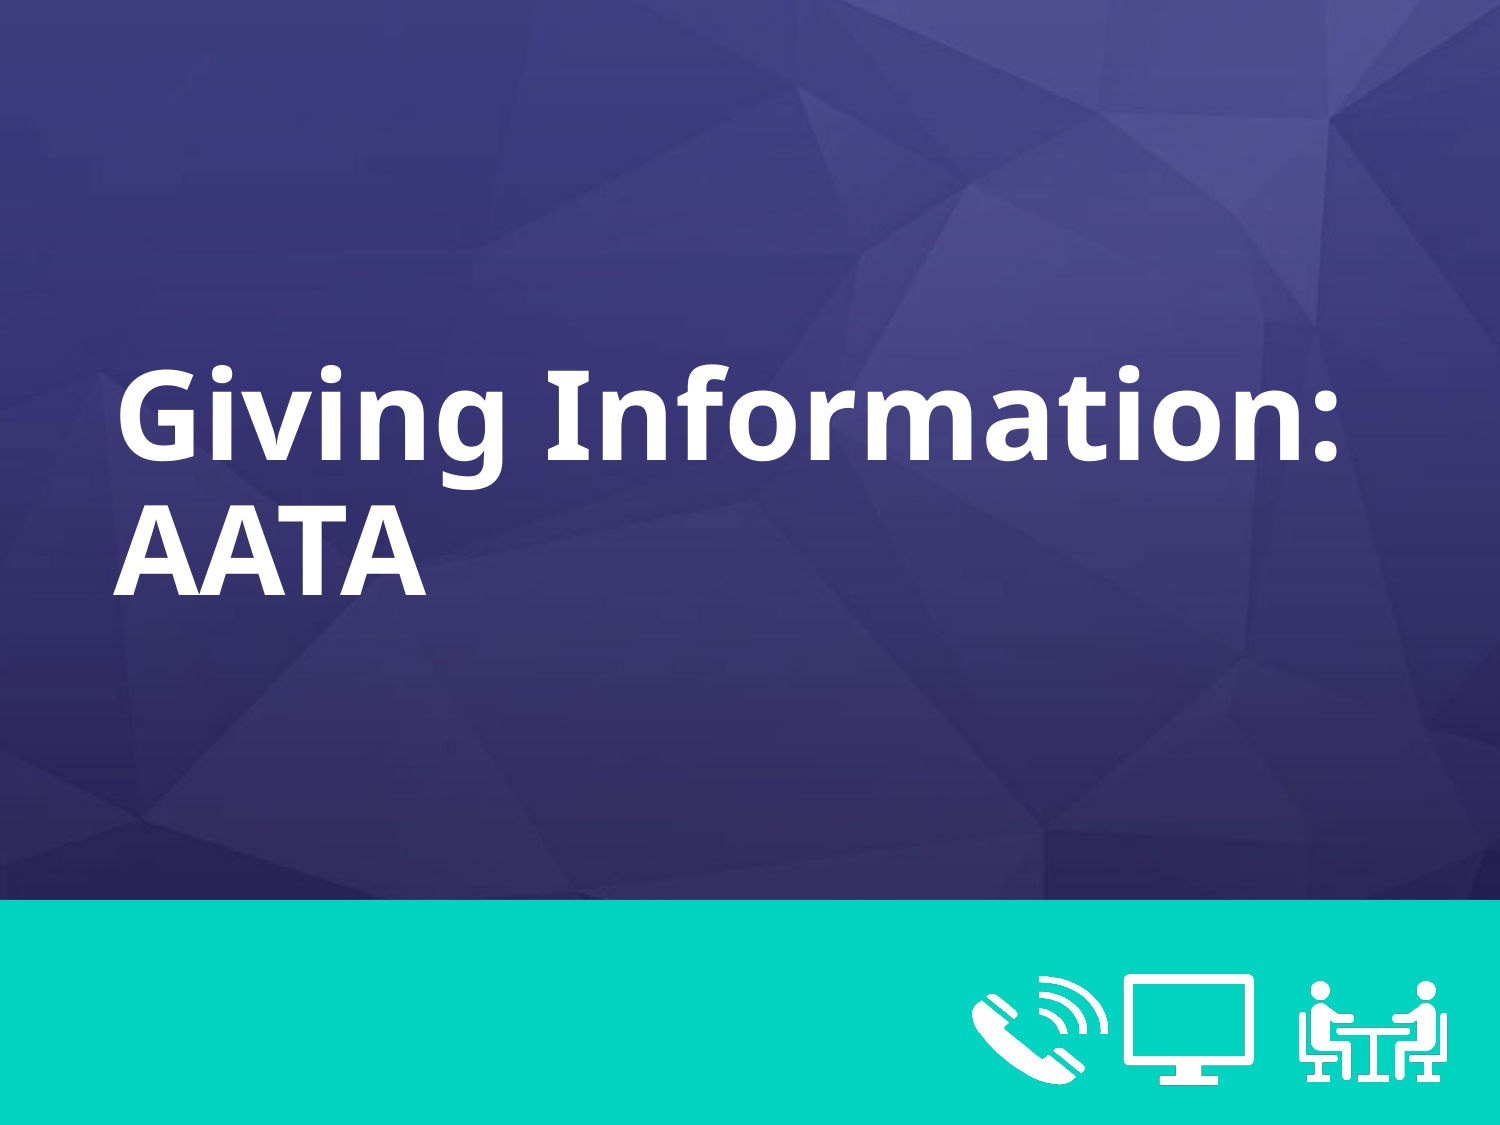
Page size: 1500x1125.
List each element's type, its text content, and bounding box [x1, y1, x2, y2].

list Giving Information: AATA [98, 345, 1390, 619]
picture [1279, 937, 1467, 1125]
picture [940, 951, 1267, 1110]
picture [0, 0, 1500, 899]
